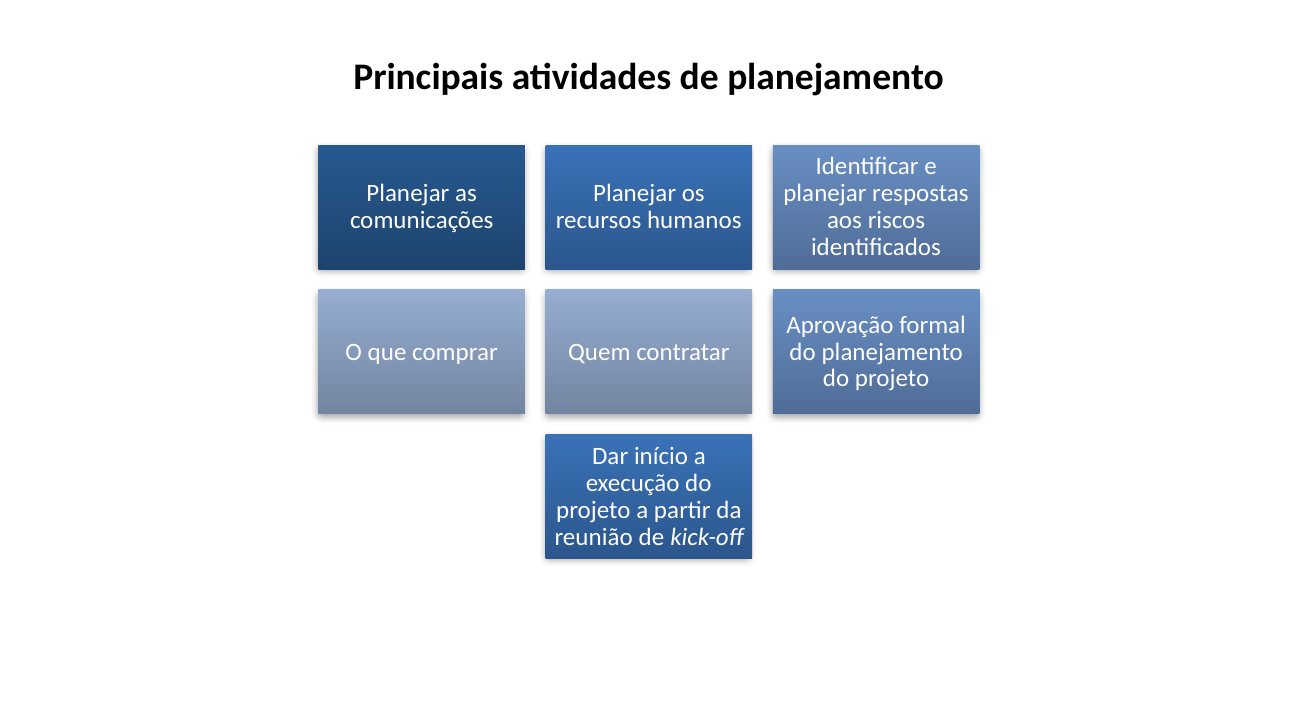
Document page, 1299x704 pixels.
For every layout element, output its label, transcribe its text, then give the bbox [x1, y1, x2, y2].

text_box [318, 145, 980, 559]
text_box Principais atividades de planejamento [0, 44, 1299, 106]
